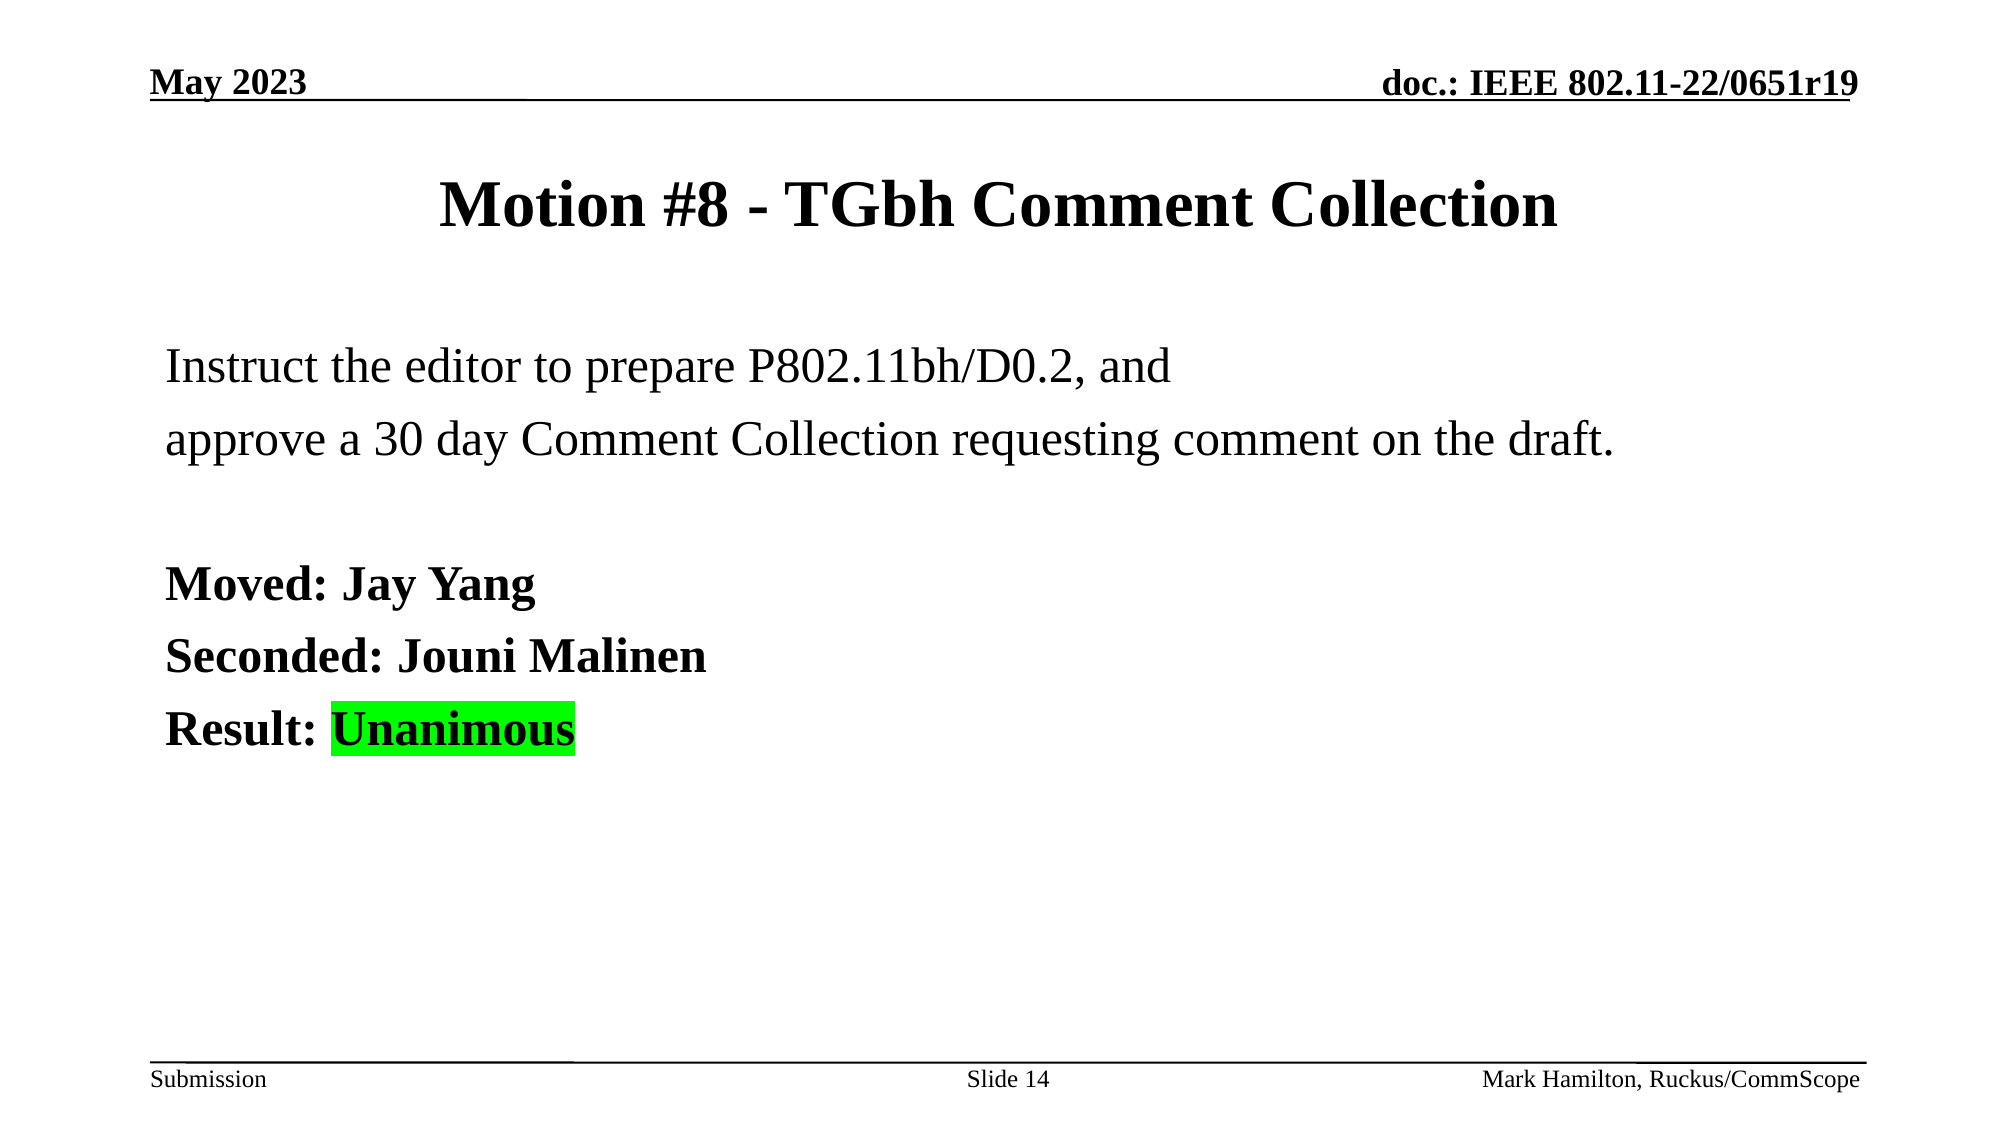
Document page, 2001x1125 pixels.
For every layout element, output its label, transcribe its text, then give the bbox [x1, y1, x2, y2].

slide_number Slide 14 [950, 1061, 1067, 1123]
list Instruct the editor to prepare P802.11bh/D0.2, and approve a 30 day Comment Collection requesting comment on the draft. Moved: Jay Yang Seconded: Jouni Malinen Result: Unanimous [149, 324, 1850, 1000]
title Motion #8 - TGbh Comment Collection [149, 112, 1850, 288]
